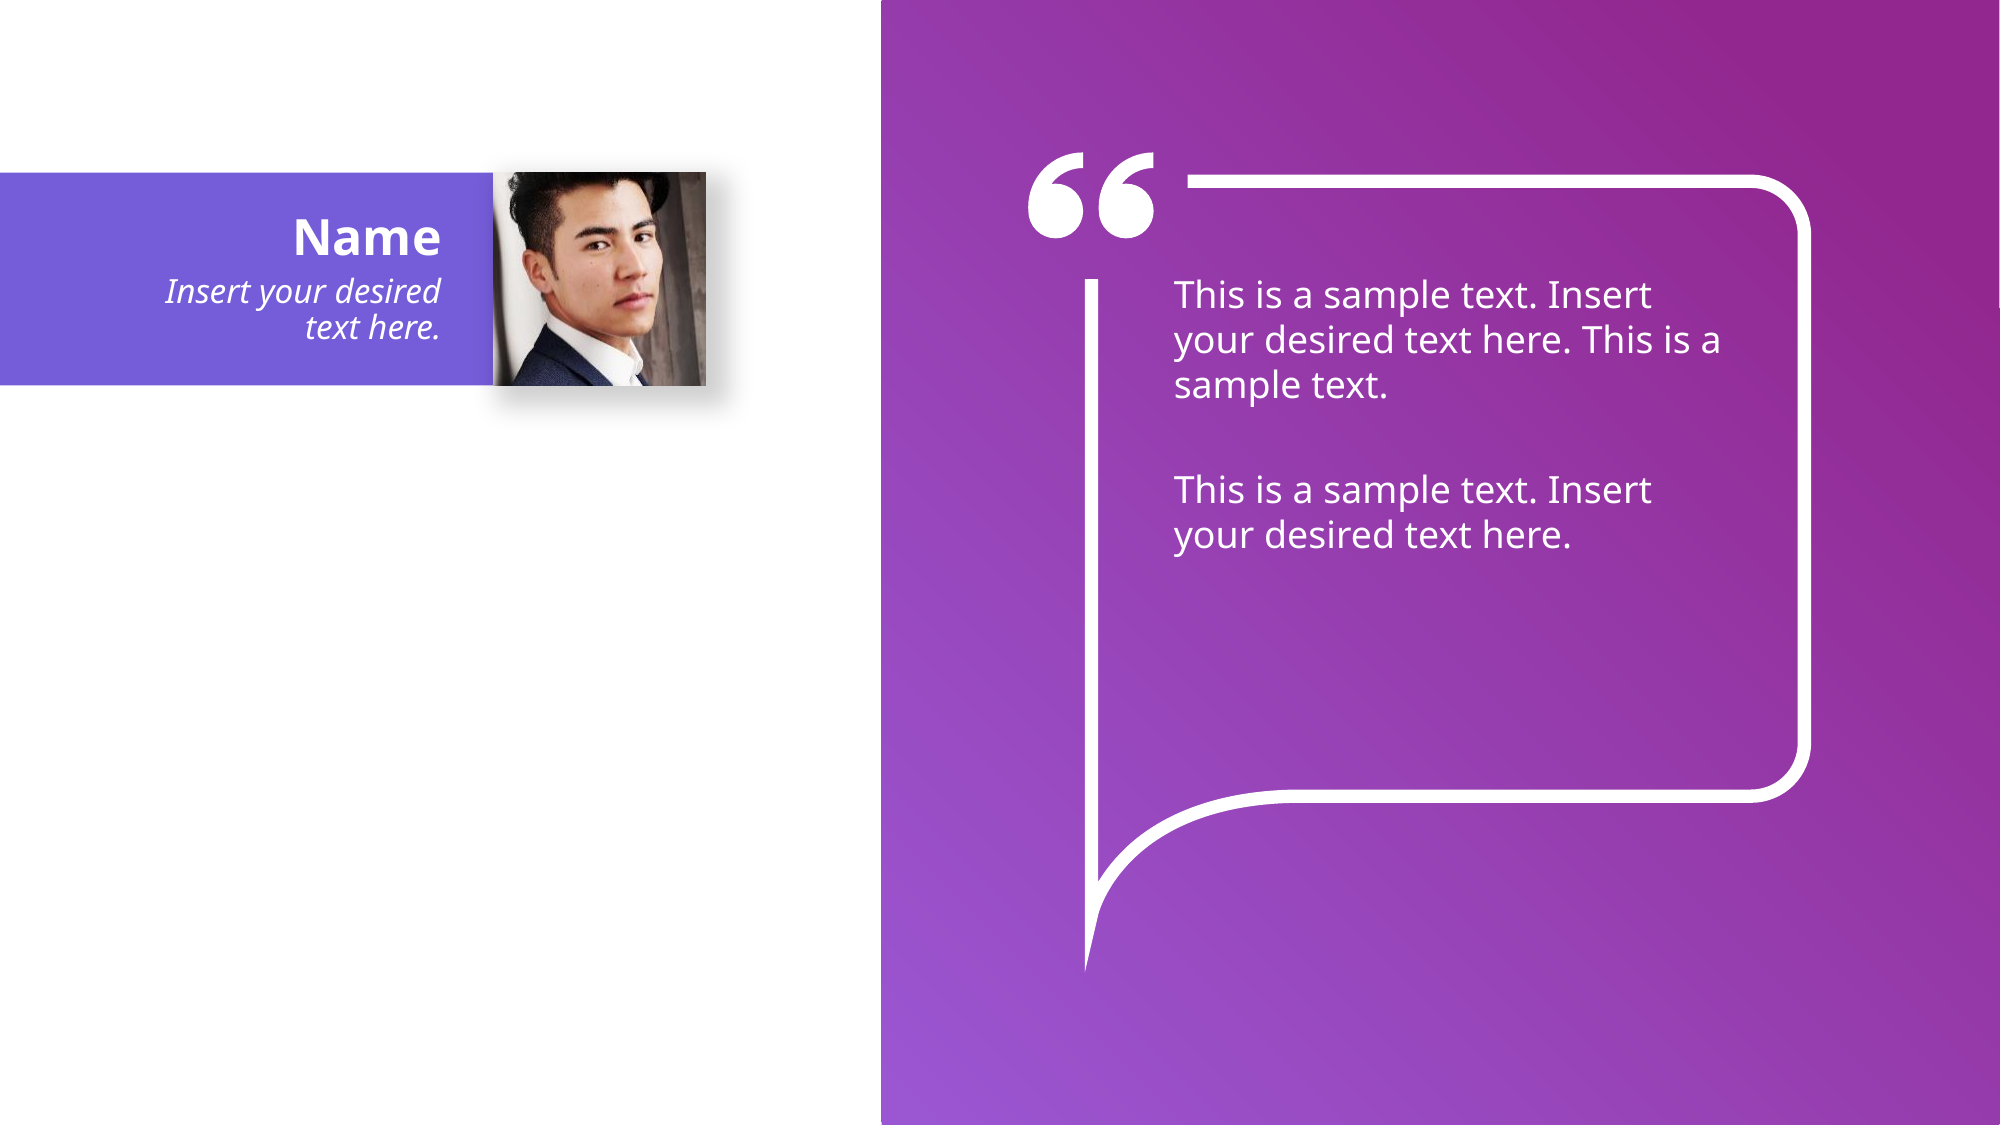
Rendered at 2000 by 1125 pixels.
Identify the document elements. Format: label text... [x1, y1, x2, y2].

list This is a sample text. Insert your desired text here. This is a sample text. This is a sample text. Insert your desired text here. [1153, 260, 1744, 728]
text_box Insert your desired text here. [101, 267, 457, 355]
picture [493, 172, 707, 386]
text_box Name [101, 198, 457, 267]
